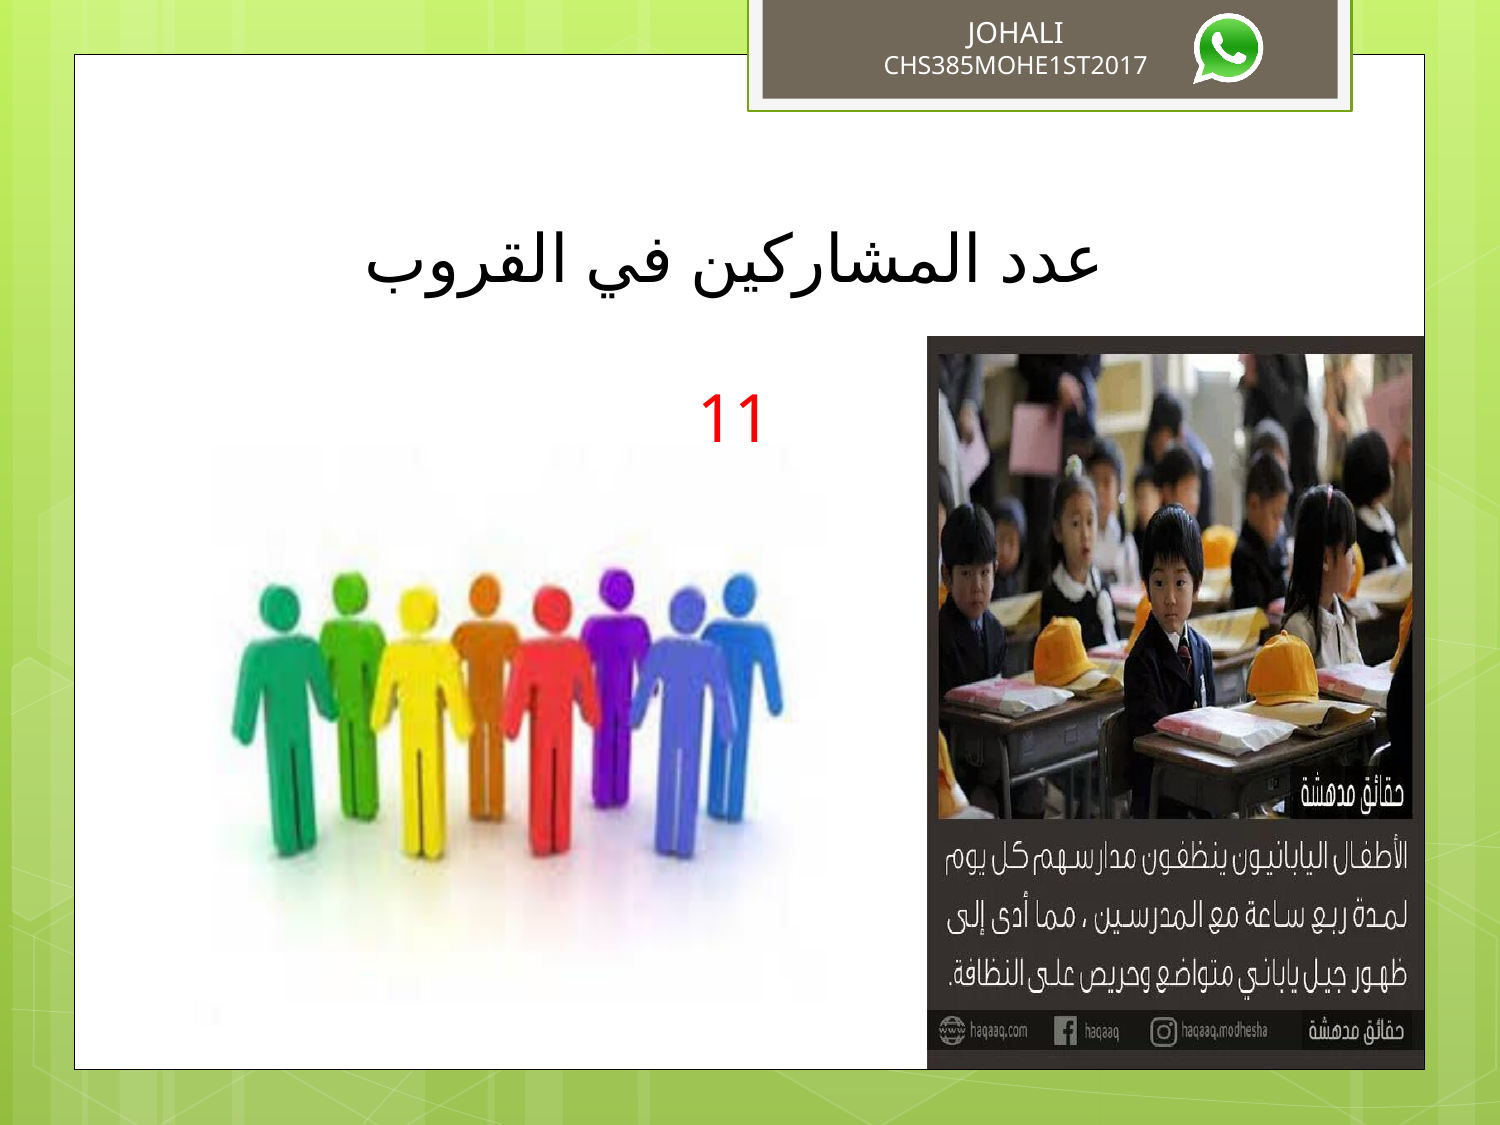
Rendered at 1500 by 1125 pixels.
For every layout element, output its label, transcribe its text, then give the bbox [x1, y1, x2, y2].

picture [926, 336, 1424, 1069]
text_box عدد المشاركين في القروب 11 [270, 208, 1199, 463]
text_box JOHALI CHS385MOHE1ST2017 [809, 7, 1185, 87]
picture [194, 444, 827, 1026]
picture [1186, 7, 1267, 87]
